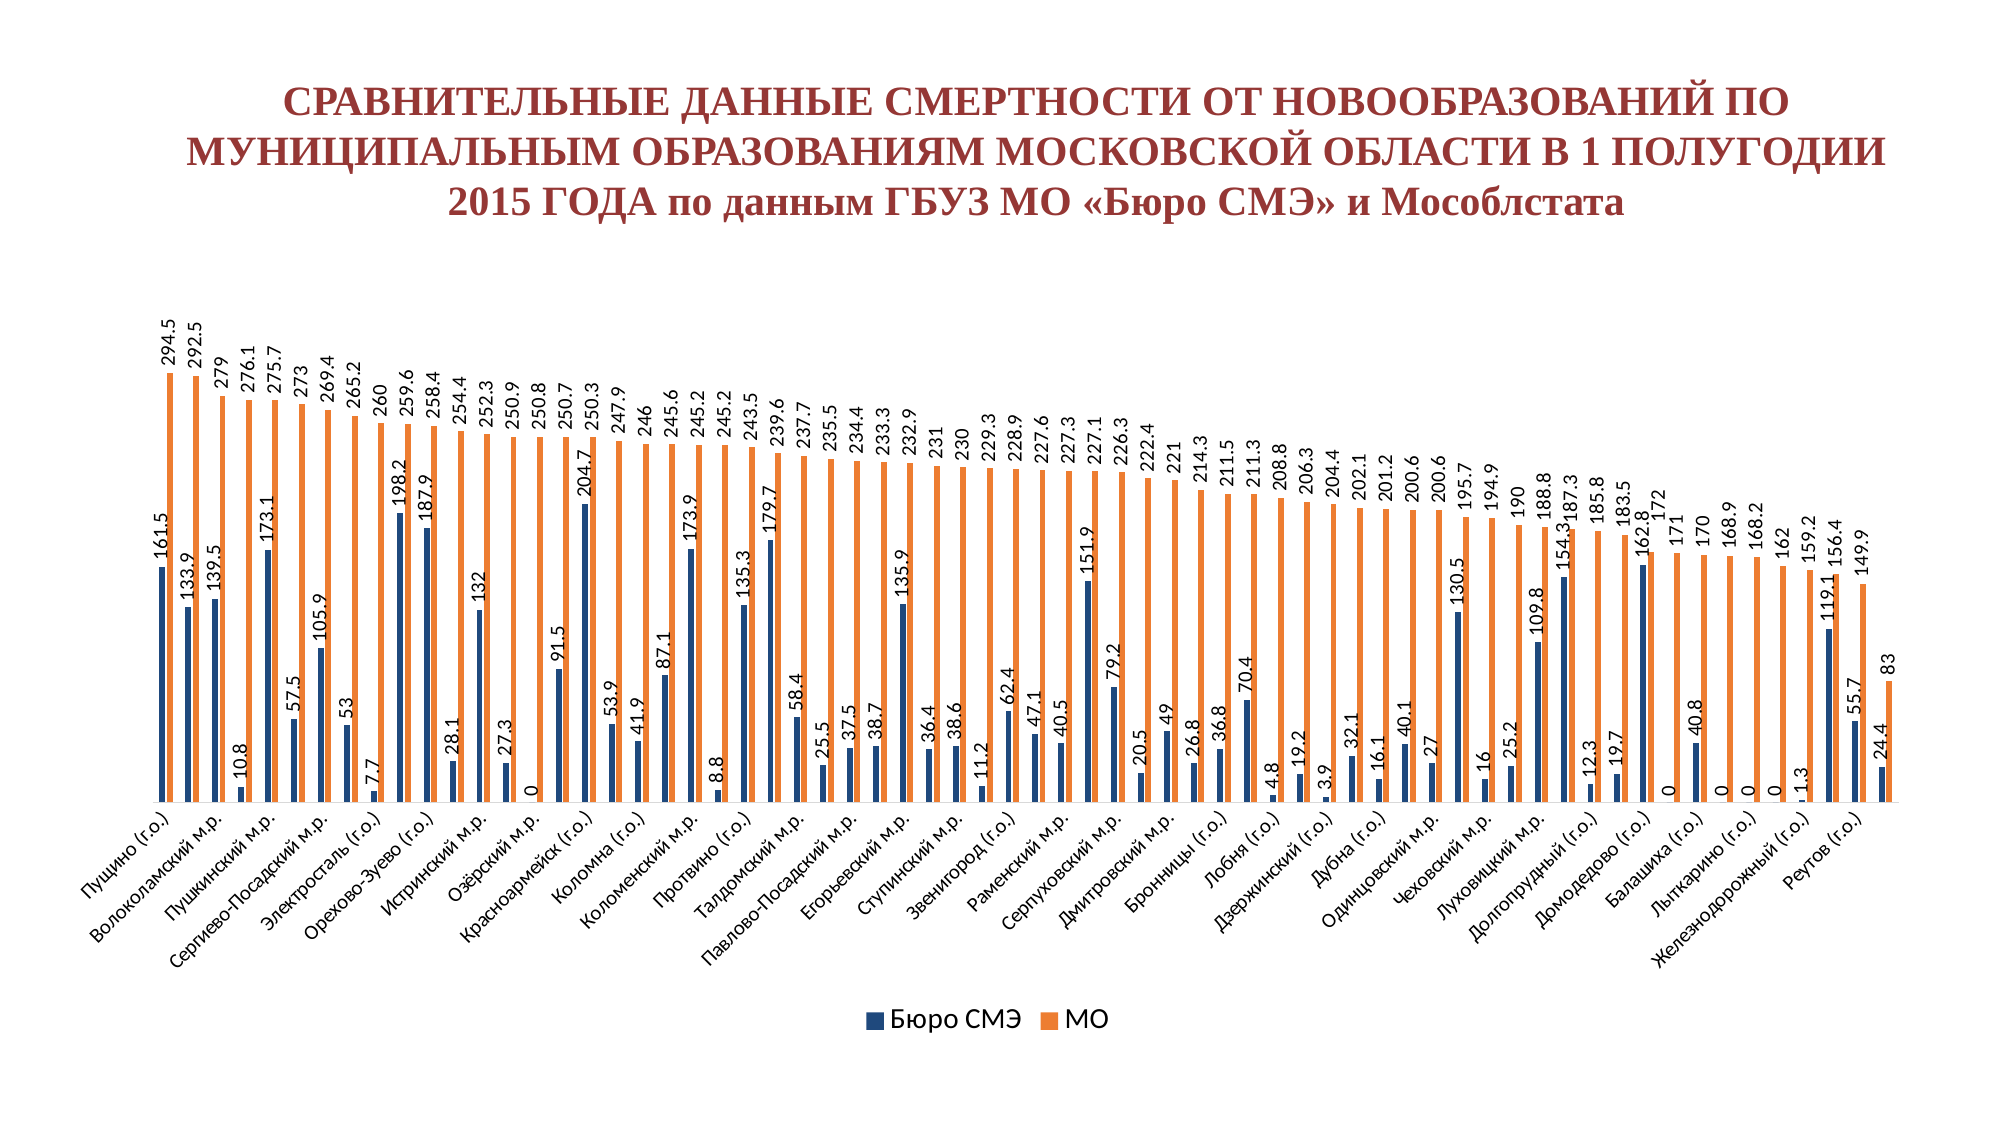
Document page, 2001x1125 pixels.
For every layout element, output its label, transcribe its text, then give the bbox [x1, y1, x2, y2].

title СРАВНИТЕЛЬНЫЕ ДАННЫЕ СМЕРТНОСТИ ОТ НОВООБРАЗОВАНИЙ ПО МУНИЦИПАЛЬНЫМ ОБРАЗОВАНИЯМ МОСКОВСКОЙ ОБЛАСТИ В 1 ПОЛУГОДИИ 2015 ГОДА по данным ГБУЗ МО «Бюро СМЭ» и Мособлстата [136, 80, 1937, 276]
chart [39, 276, 1937, 1043]
